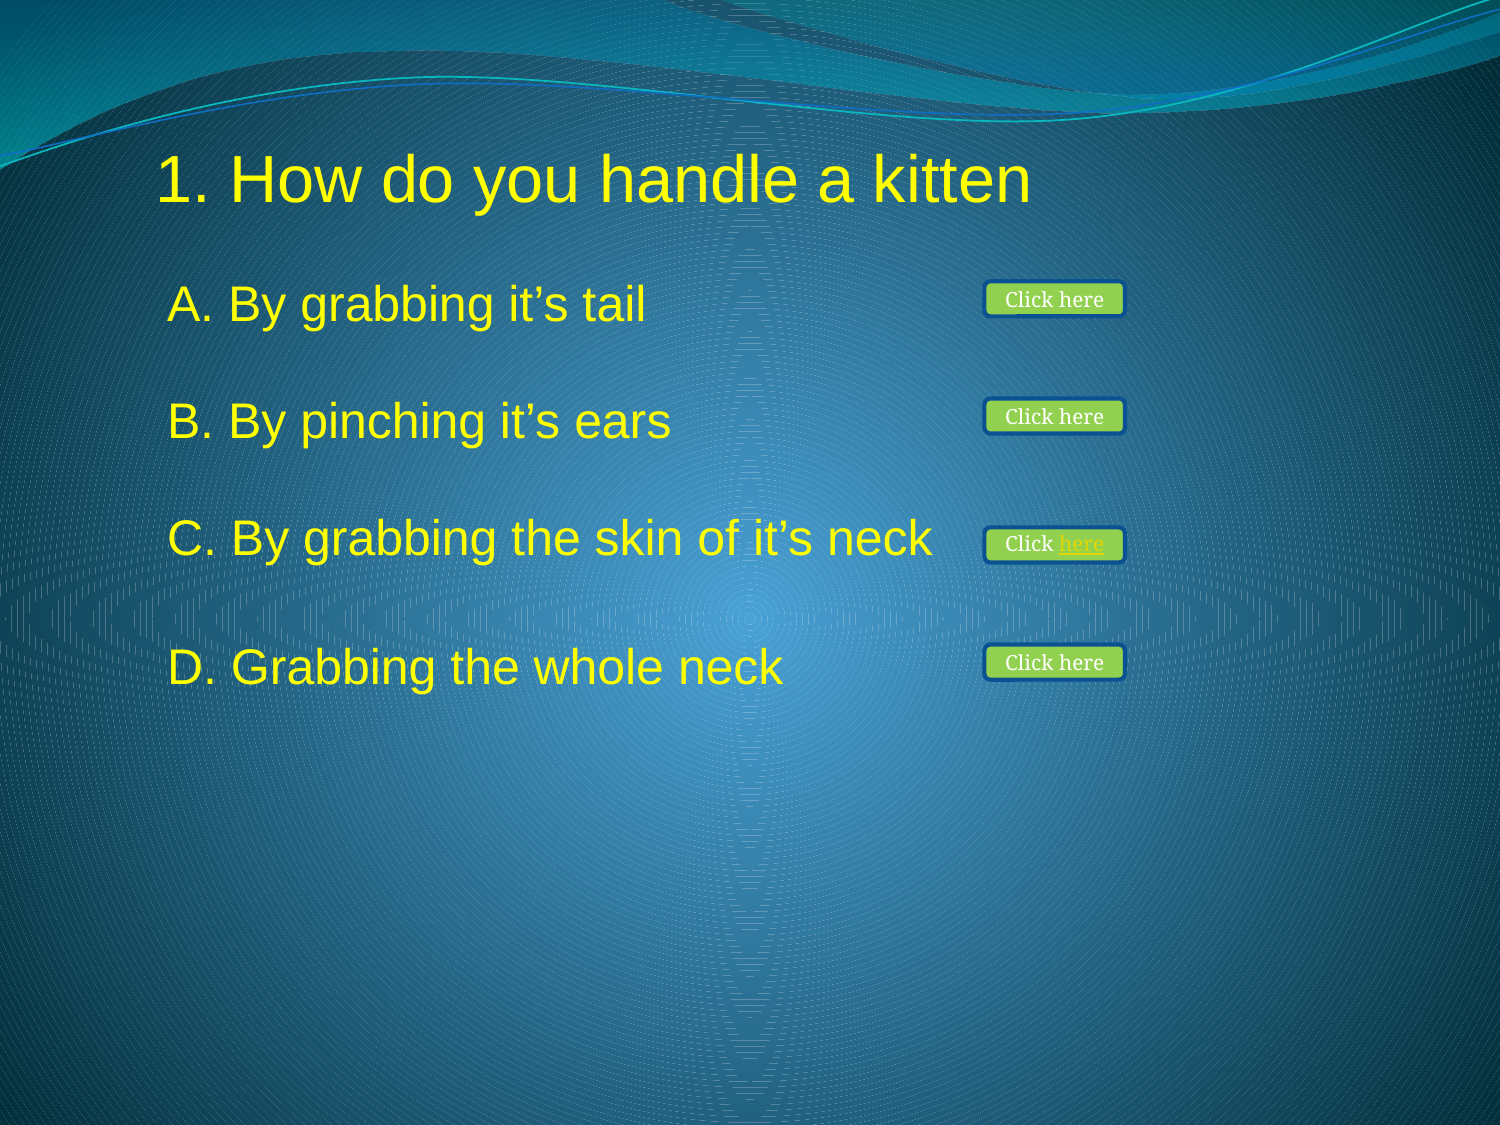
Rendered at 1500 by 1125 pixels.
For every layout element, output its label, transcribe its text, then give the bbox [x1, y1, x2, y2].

text_box 1. How do you handle a kitten [140, 128, 1325, 224]
text_box Click here [982, 525, 1128, 565]
text_box Click here [982, 279, 1128, 319]
text_box C. By grabbing the skin of it’s neck [152, 498, 1336, 574]
text_box A. By grabbing it’s tail [152, 264, 1336, 339]
text_box B. By pinching it’s ears [152, 381, 1336, 456]
text_box D. Grabbing the whole neck [152, 627, 1336, 703]
text_box Click here [982, 396, 1128, 436]
text_box Click here [982, 642, 1128, 682]
